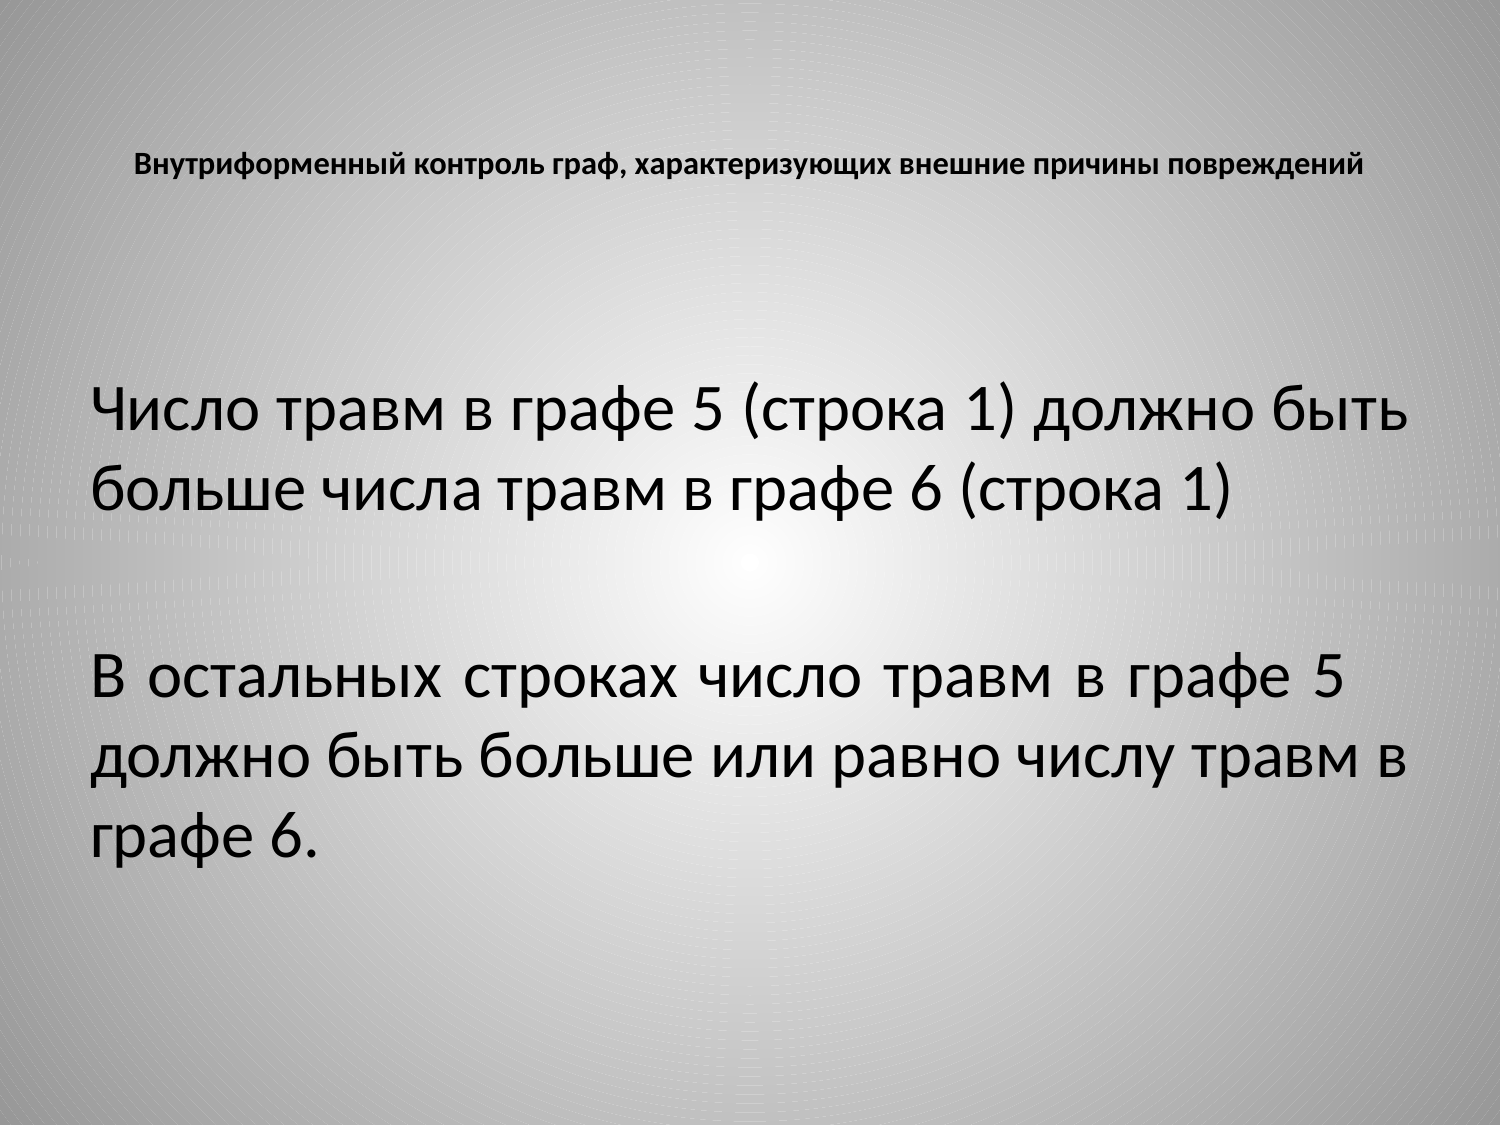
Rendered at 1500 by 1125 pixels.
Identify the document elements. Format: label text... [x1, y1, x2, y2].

title Внутриформенный контроль граф, характеризующих внешние причины повреждений [75, 90, 1425, 233]
list Число травм в графе 5 (строка 1) должно быть больше числа травм в графе 6 (строка 1) В остальных строках число травм в графе 5 должно быть больше или равно числу травм в графе 6. [75, 262, 1425, 1005]
